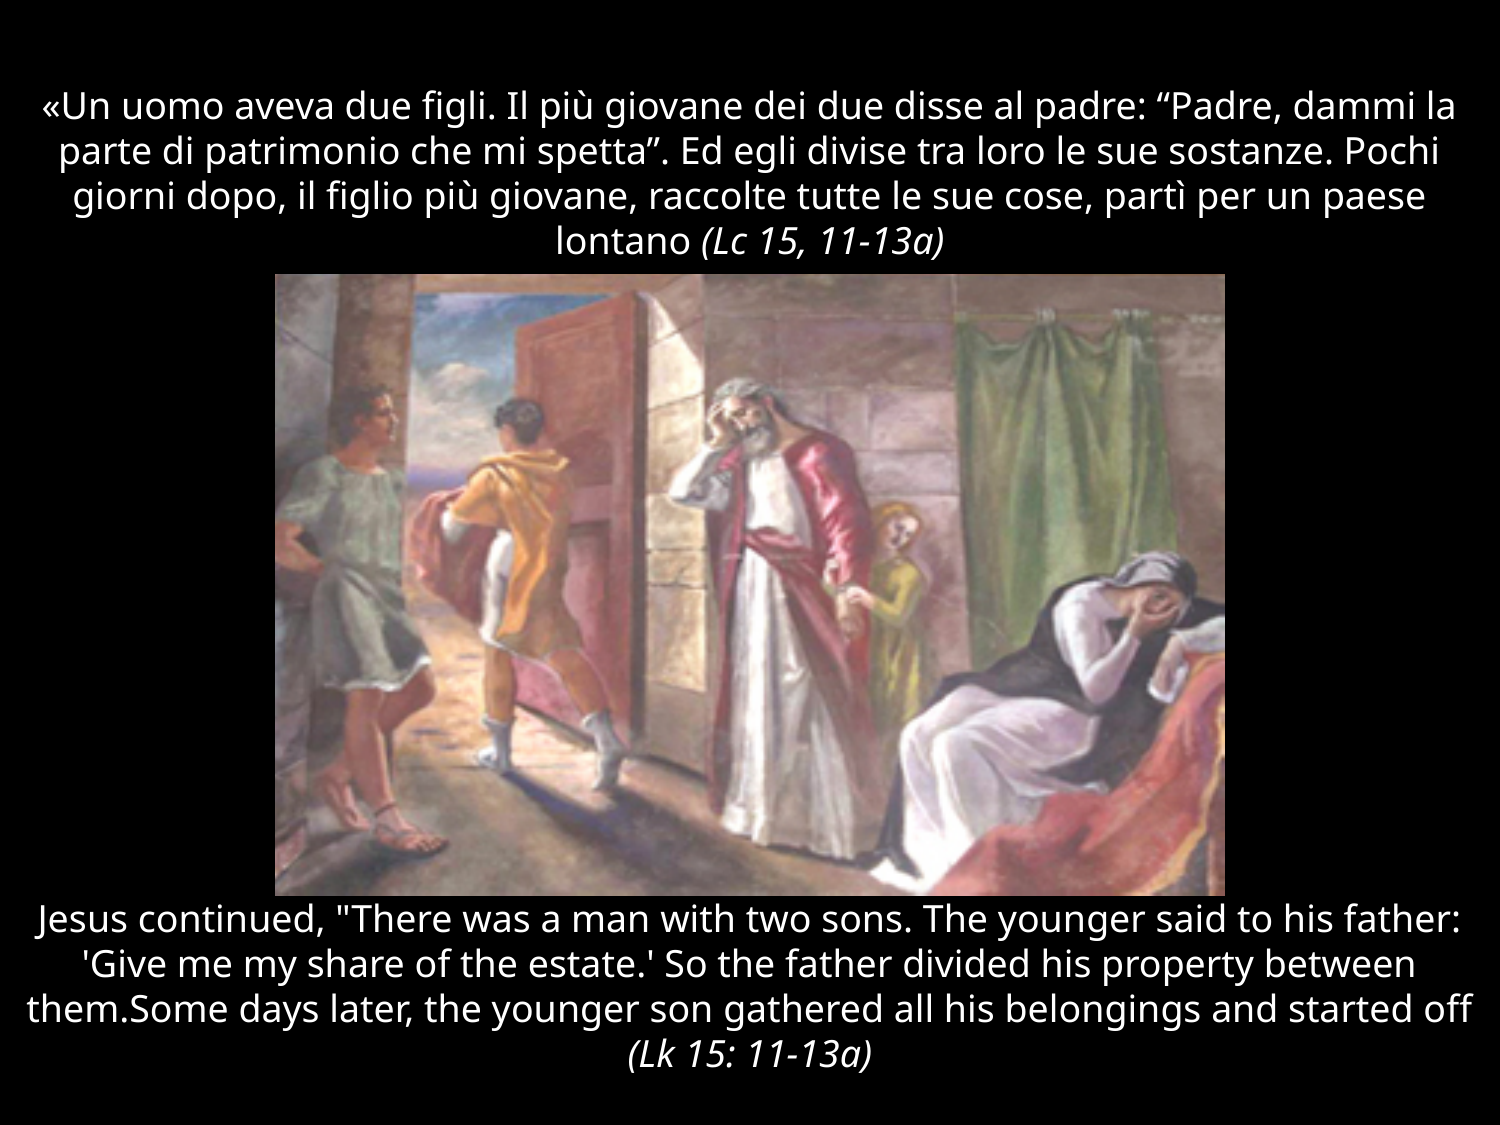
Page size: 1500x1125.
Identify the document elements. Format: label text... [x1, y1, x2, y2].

picture [274, 274, 1226, 897]
text_box «Un uomo aveva due figli. Il più giovane dei due disse al padre: “Padre, dammi la parte di patrimonio che mi spetta”. Ed egli divise tra loro le sue sostanze. Pochi giorni dopo, il figlio più giovane, raccolte tutte le sue cose, partì per un paese lontano (Lc 15, 11-13a) [0, 74, 1500, 270]
text_box Jesus continued, "There was a man with two sons. The younger said to his father: 'Give me my share of the estate.' So the father divided his property between them.Some days later, the younger son gathered all his belongings and started off (Lk 15: 11-13a) [0, 887, 1500, 1083]
